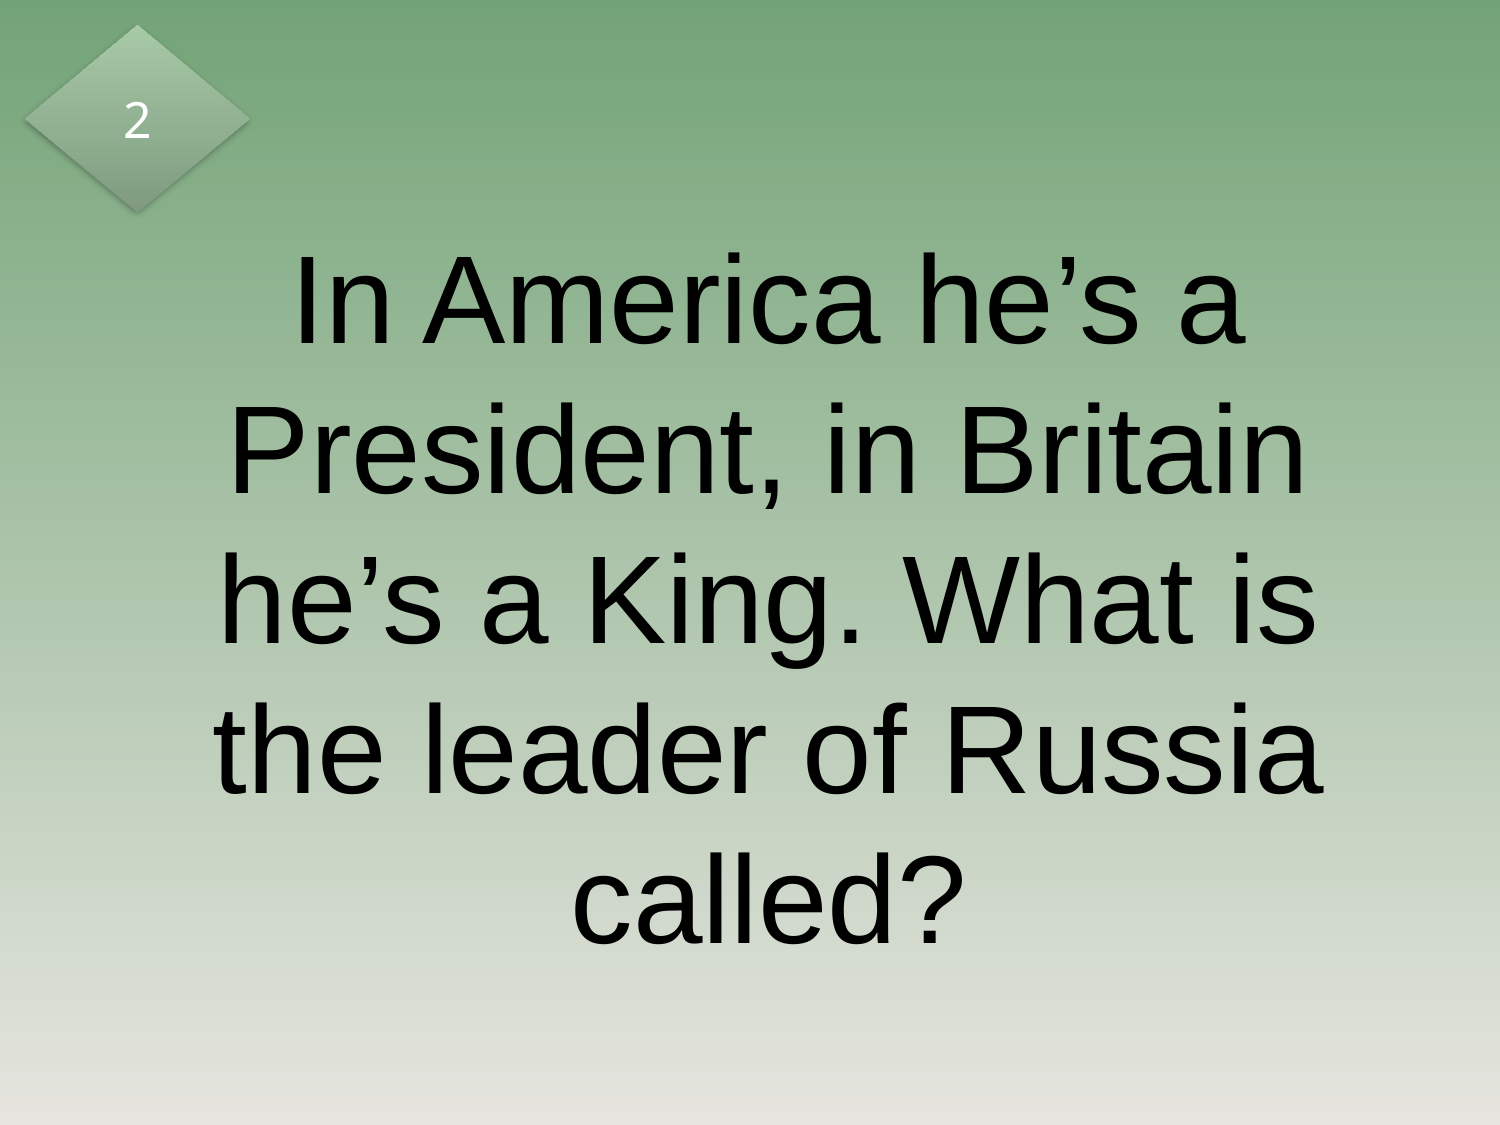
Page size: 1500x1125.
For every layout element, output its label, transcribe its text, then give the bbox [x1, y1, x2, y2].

text_box 2 [24, 24, 250, 213]
title In America he’s a President, in Britain he’s a King. What is the leader of Russia called? [124, 224, 1413, 963]
